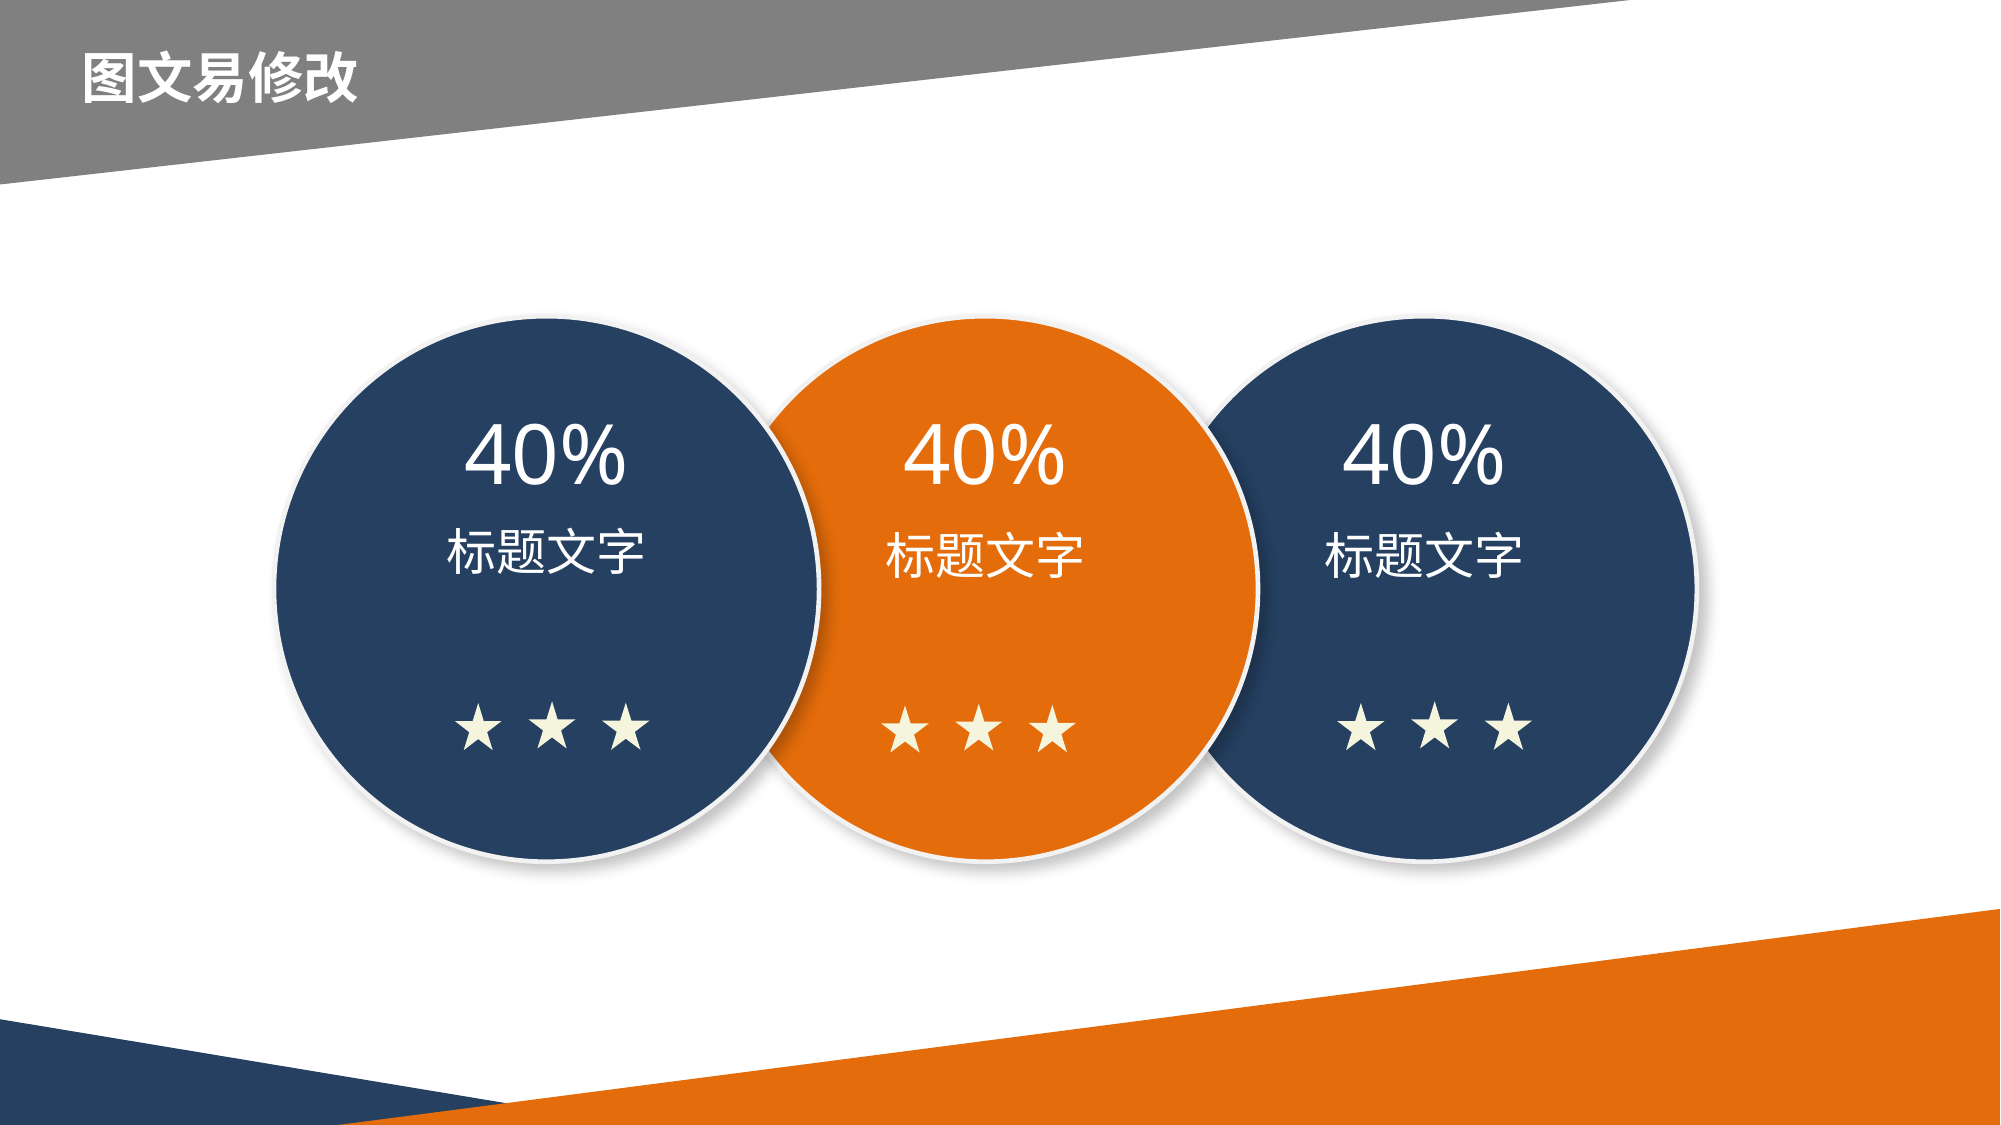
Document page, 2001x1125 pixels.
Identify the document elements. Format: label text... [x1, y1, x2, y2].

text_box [820, 315, 1259, 862]
text_box 图文易修改 [0, 42, 441, 110]
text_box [273, 315, 820, 862]
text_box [1259, 315, 1698, 862]
